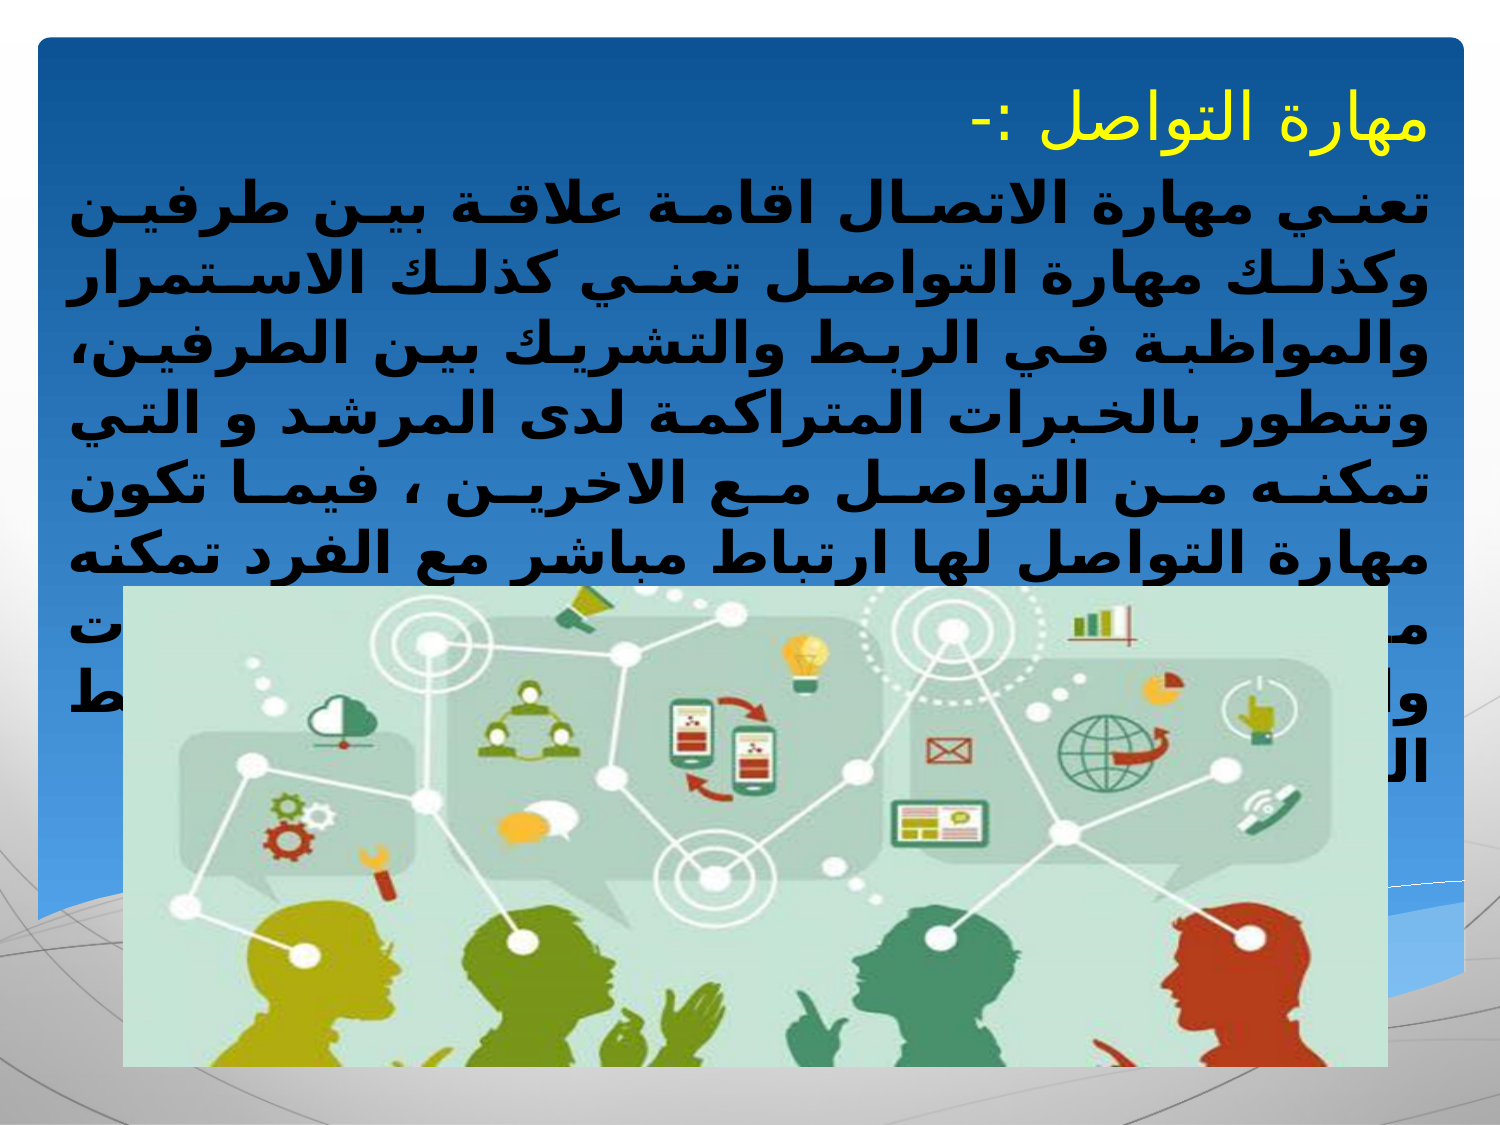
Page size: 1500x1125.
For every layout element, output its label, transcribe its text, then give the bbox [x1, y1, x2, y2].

subtitle مهارة التواصل :- تعني مهارة الاتصال اقامة علاقة بين طرفين وكذلك مهارة التواصل تعني كذلك الاستمرار والمواظبة في الربط والتشريك بين الطرفين، وتتطور بالخبرات المتراكمة لدى المرشد و التي تمكنه من التواصل مع الاخرين ، فيما تكون مهارة التواصل لها ارتباط مباشر مع الفرد تمكنه من امتلاك مهارات اخرى كالمواجهة كشف الذات واتخاذ القرار وحل مشكلات نتيجة لوجود رابط العلاقات مع هذه المهارات. [53, 66, 1447, 1071]
picture [123, 585, 1389, 1067]
